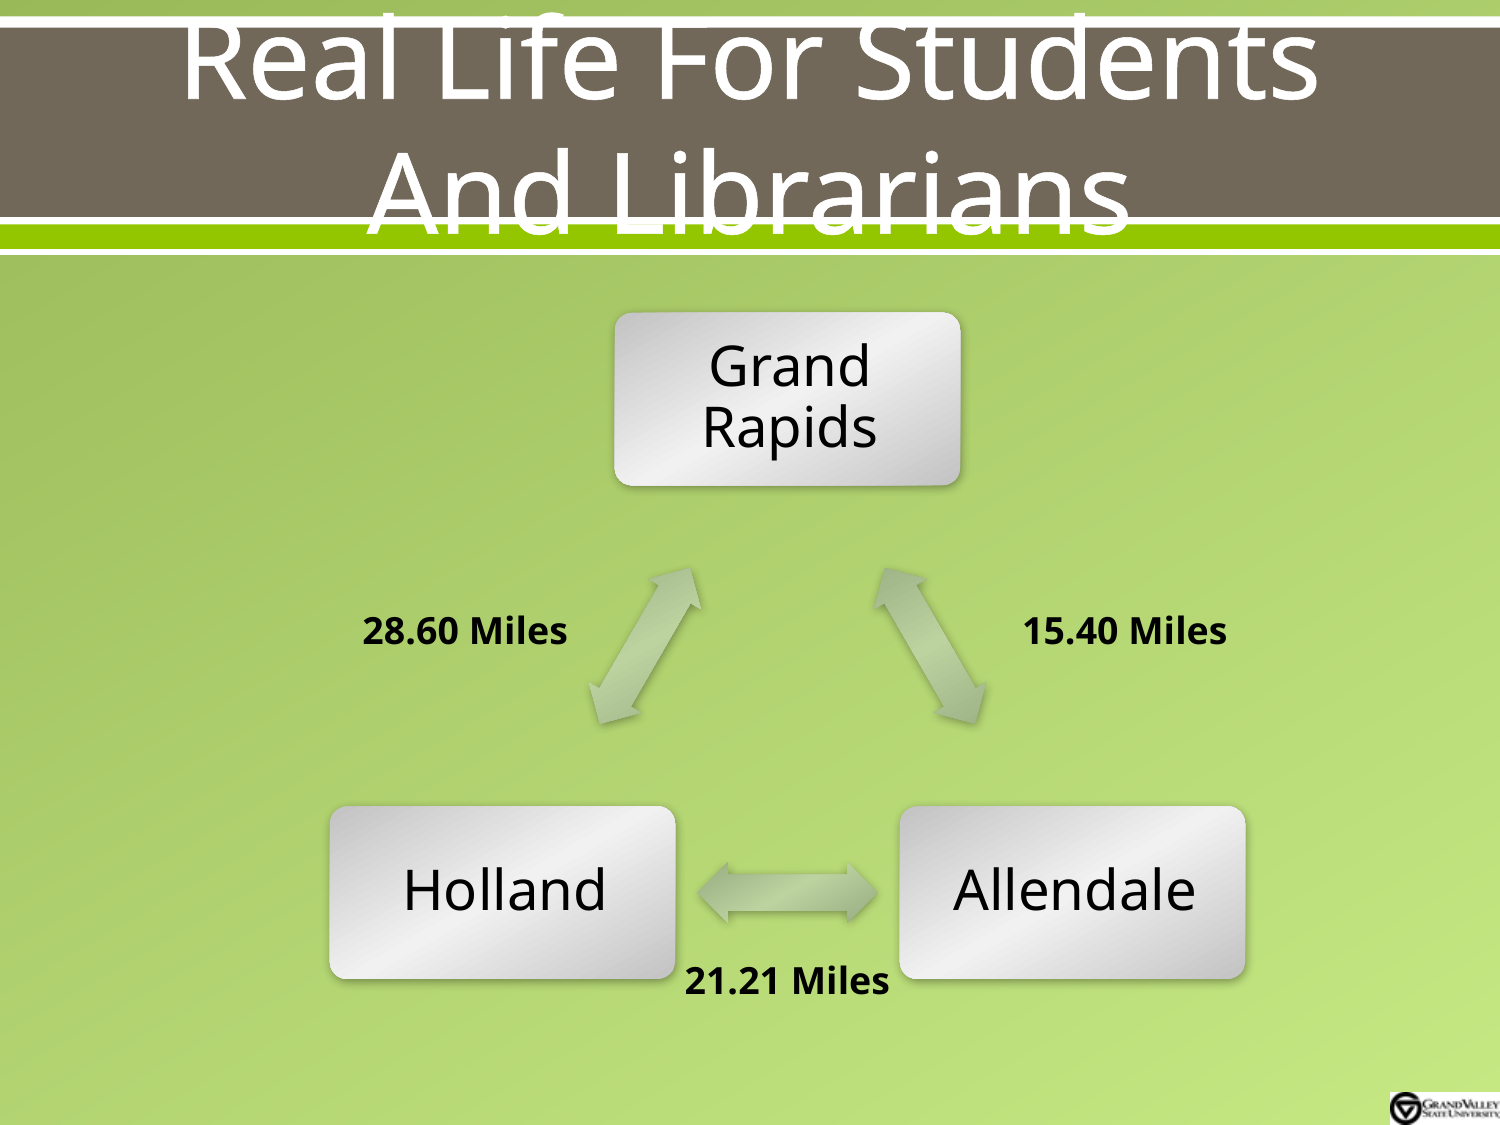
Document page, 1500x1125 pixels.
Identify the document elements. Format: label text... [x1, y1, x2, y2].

title Real Life For Students And Librarians [75, 29, 1425, 213]
picture [1390, 1091, 1500, 1125]
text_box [287, 312, 1288, 980]
text_box 21.21 Miles [662, 989, 913, 1010]
